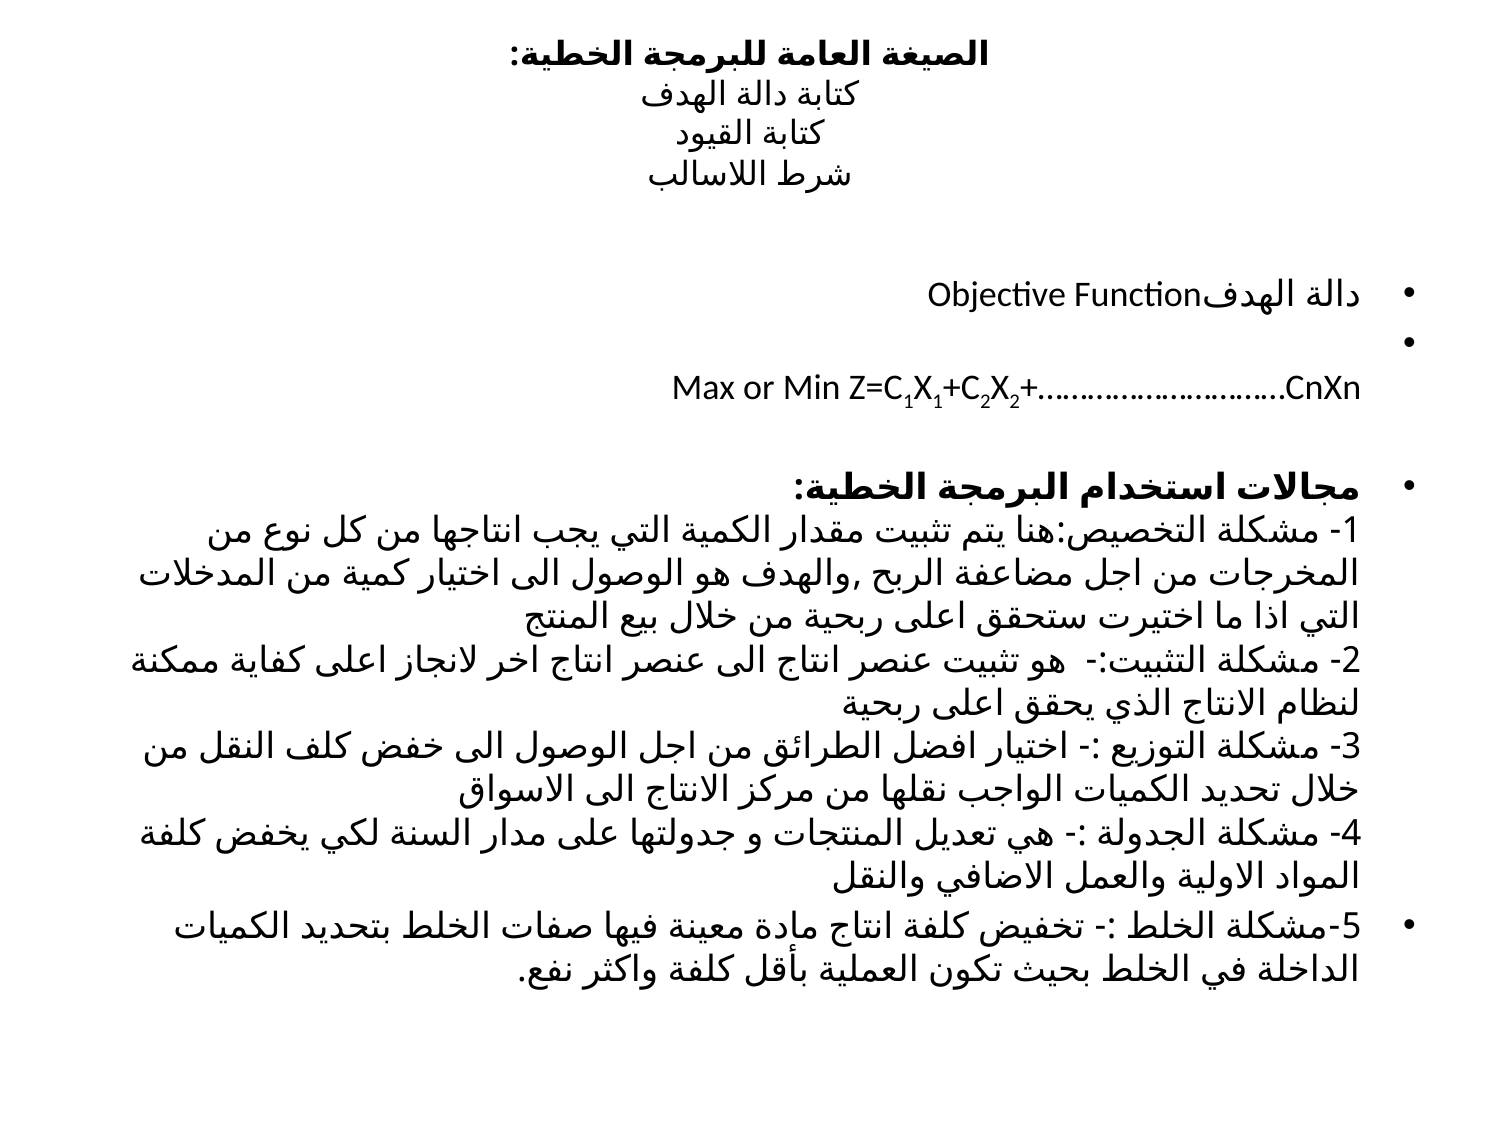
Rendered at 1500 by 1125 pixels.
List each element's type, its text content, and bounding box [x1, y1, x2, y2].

title الصيغة العامة للبرمجة الخطية: كتابة دالة الهدف كتابة القيود شرط اللاسالب [75, 30, 1425, 233]
list دالة الهدفObjective Function Max or Min Z=C1X1+C2X2+…………………………CnXn مجالات استخدام البرمجة الخطية: 1- مشكلة التخصيص:هنا يتم تثبيت مقدار الكمية التي يجب انتاجها من كل نوع من المخرجات من اجل مضاعفة الربح ,والهدف هو الوصول الى اختيار كمية من المدخلات التي اذا ما اختيرت ستحقق اعلى ربحية من خلال بيع المنتج 2- مشكلة التثبيت:- هو تثبيت عنصر انتاج الى عنصر انتاج اخر لانجاز اعلى كفاية ممكنة لنظام الانتاج الذي يحقق اعلى ربحية 3- مشكلة التوزيع :- اختيار افضل الطرائق من اجل الوصول الى خفض كلف النقل من خلال تحديد الكميات الواجب نقلها من مركز الانتاج الى الاسواق 4- مشكلة الجدولة :- هي تعديل المنتجات و جدولتها على مدار السنة لكي يخفض كلفة المواد الاولية والعمل الاضافي والنقل 5-مشكلة الخلط :- تخفيض كلفة انتاج مادة معينة فيها صفات الخلط بتحديد الكميات الداخلة في الخلط بحيث تكون العملية بأقل كلفة واكثر نفع. [75, 262, 1425, 1005]
